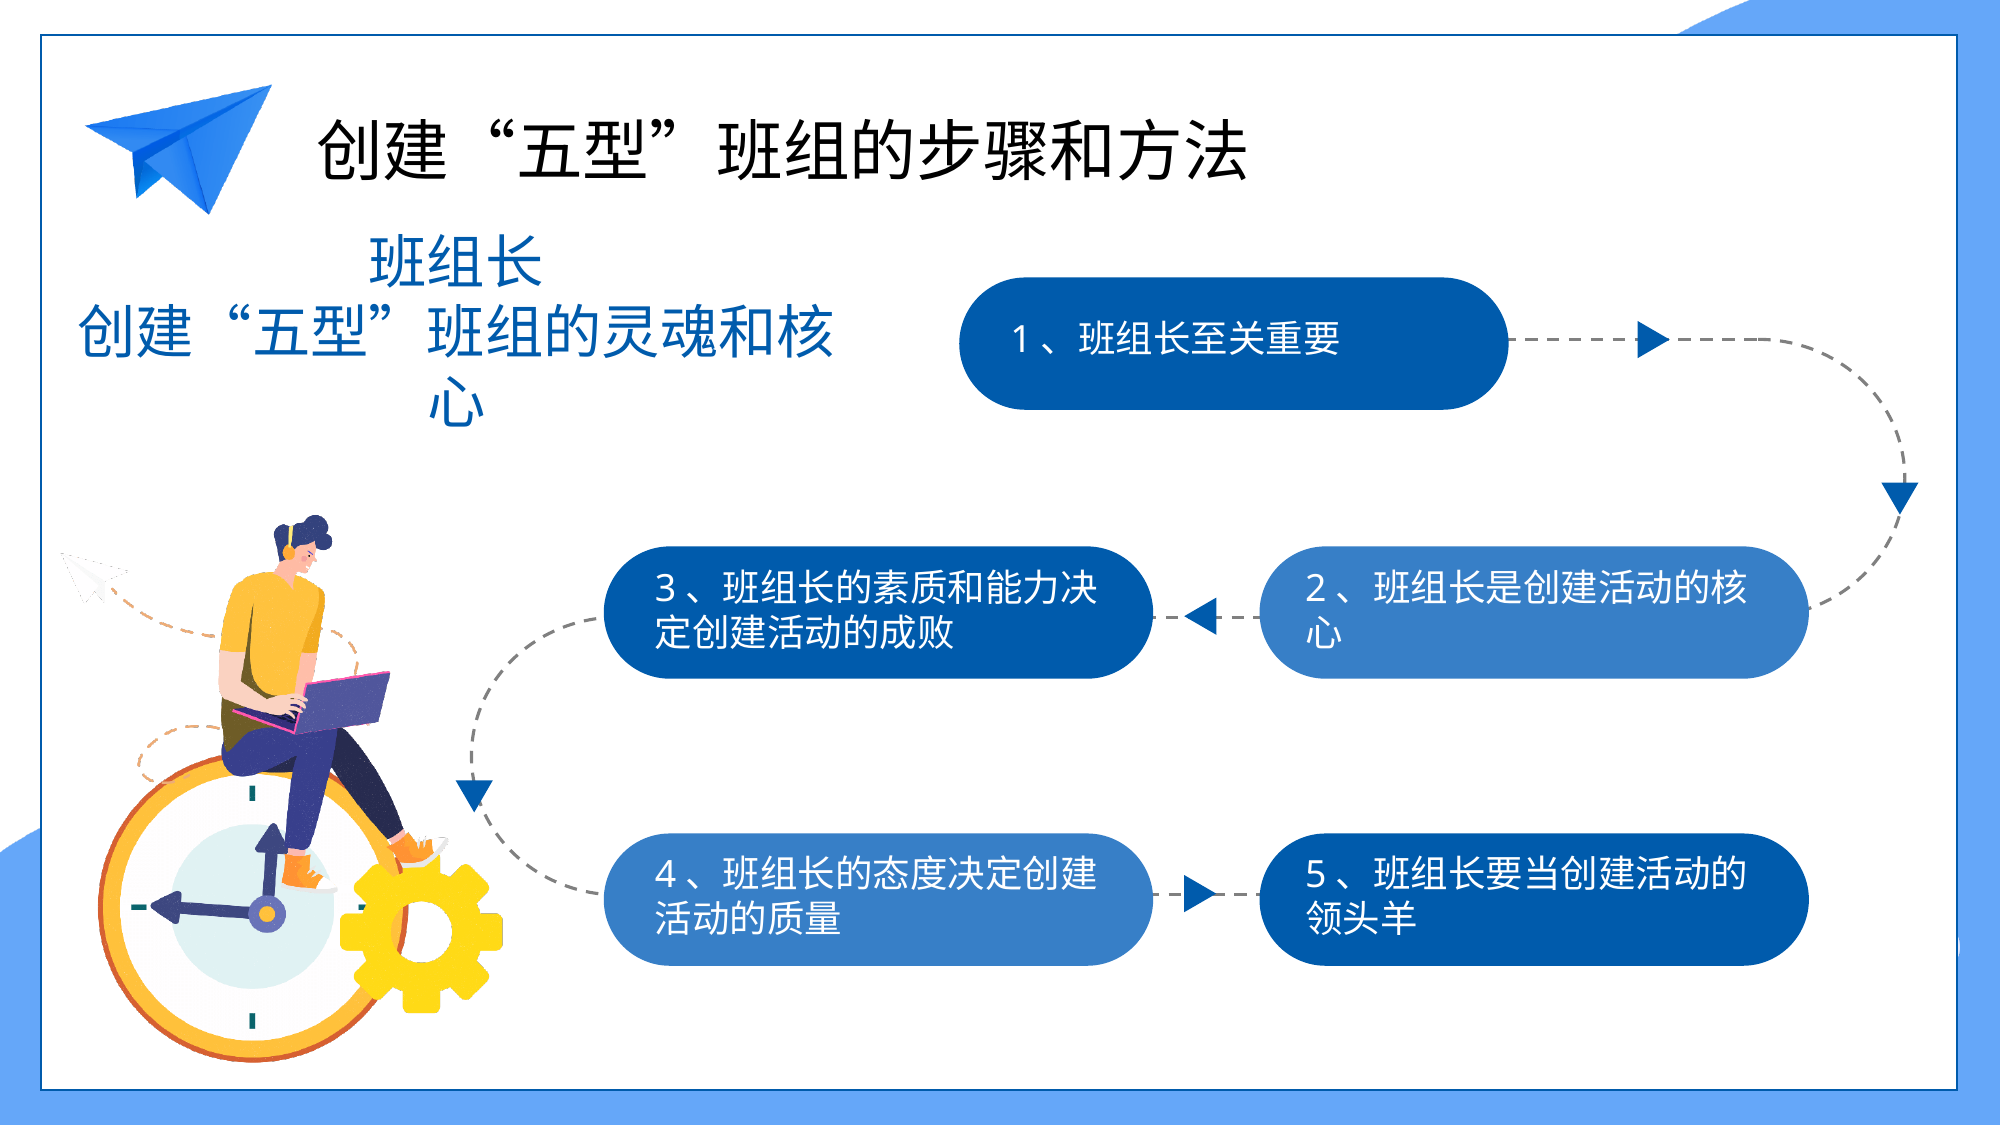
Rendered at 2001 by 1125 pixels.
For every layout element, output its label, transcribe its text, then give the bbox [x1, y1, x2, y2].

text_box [455, 277, 1919, 966]
text_box 班组长 创建“五型”班组的灵魂和核心 [60, 217, 853, 443]
picture [0, 0, 2000, 1125]
